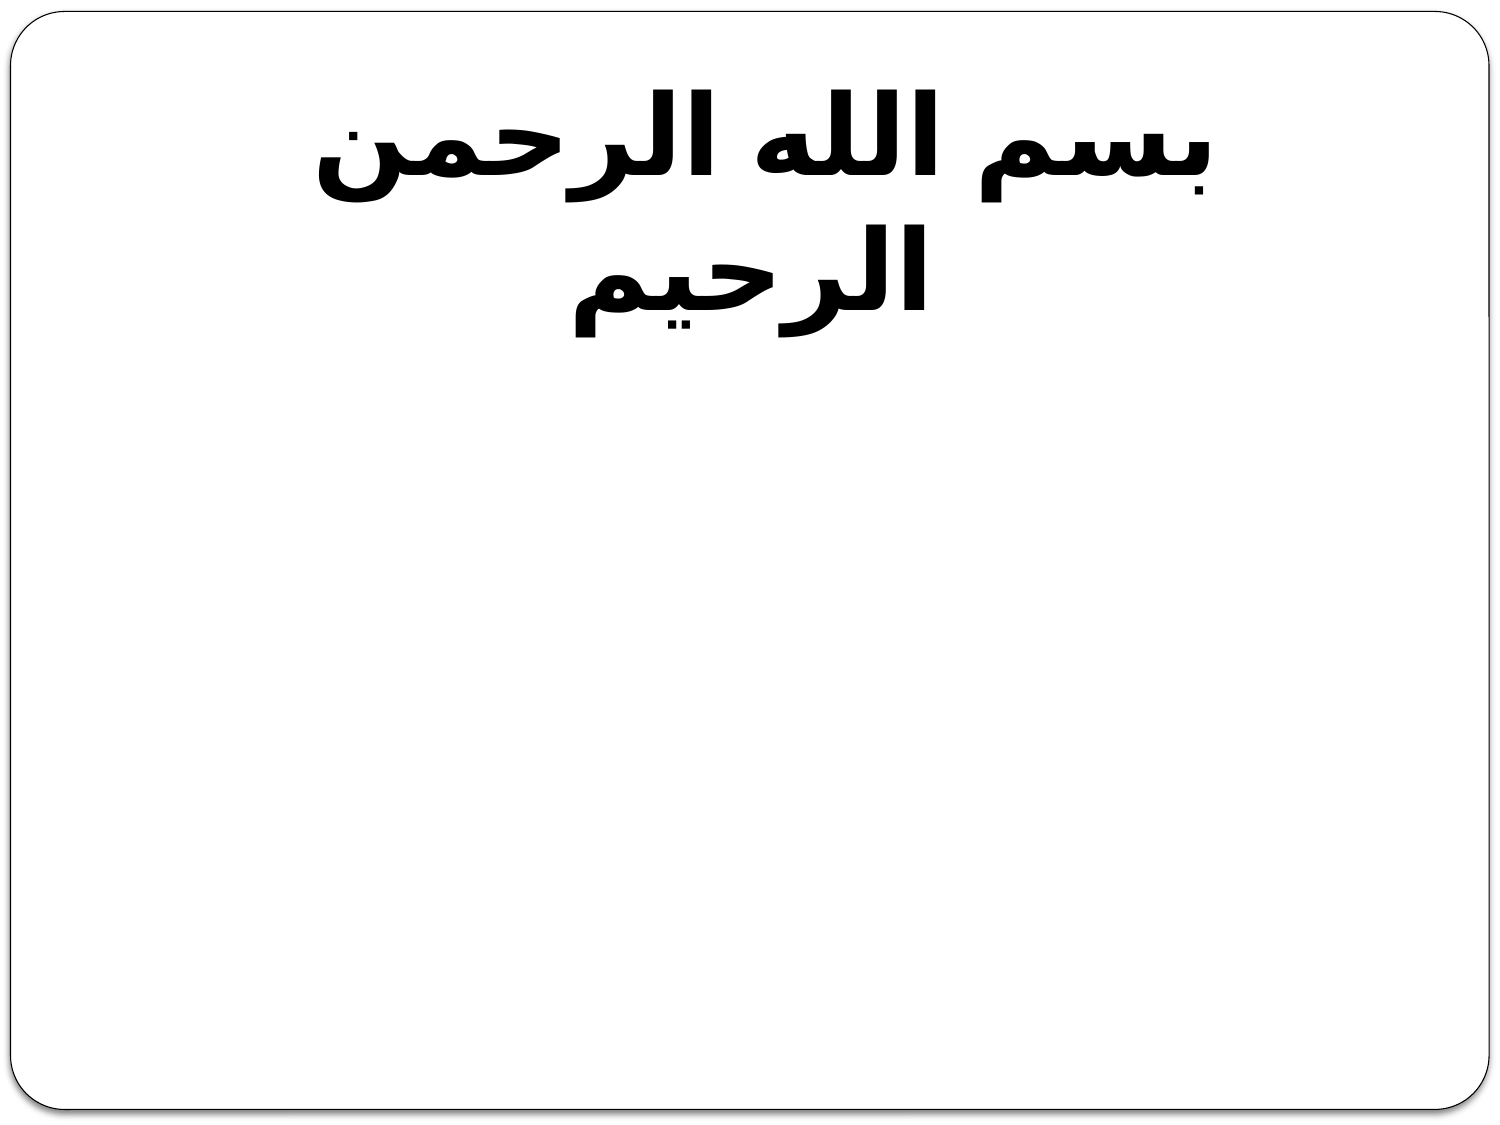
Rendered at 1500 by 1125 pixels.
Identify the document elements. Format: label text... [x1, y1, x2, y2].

title بسم الله الرحمن الرحيم [76, 160, 1427, 349]
